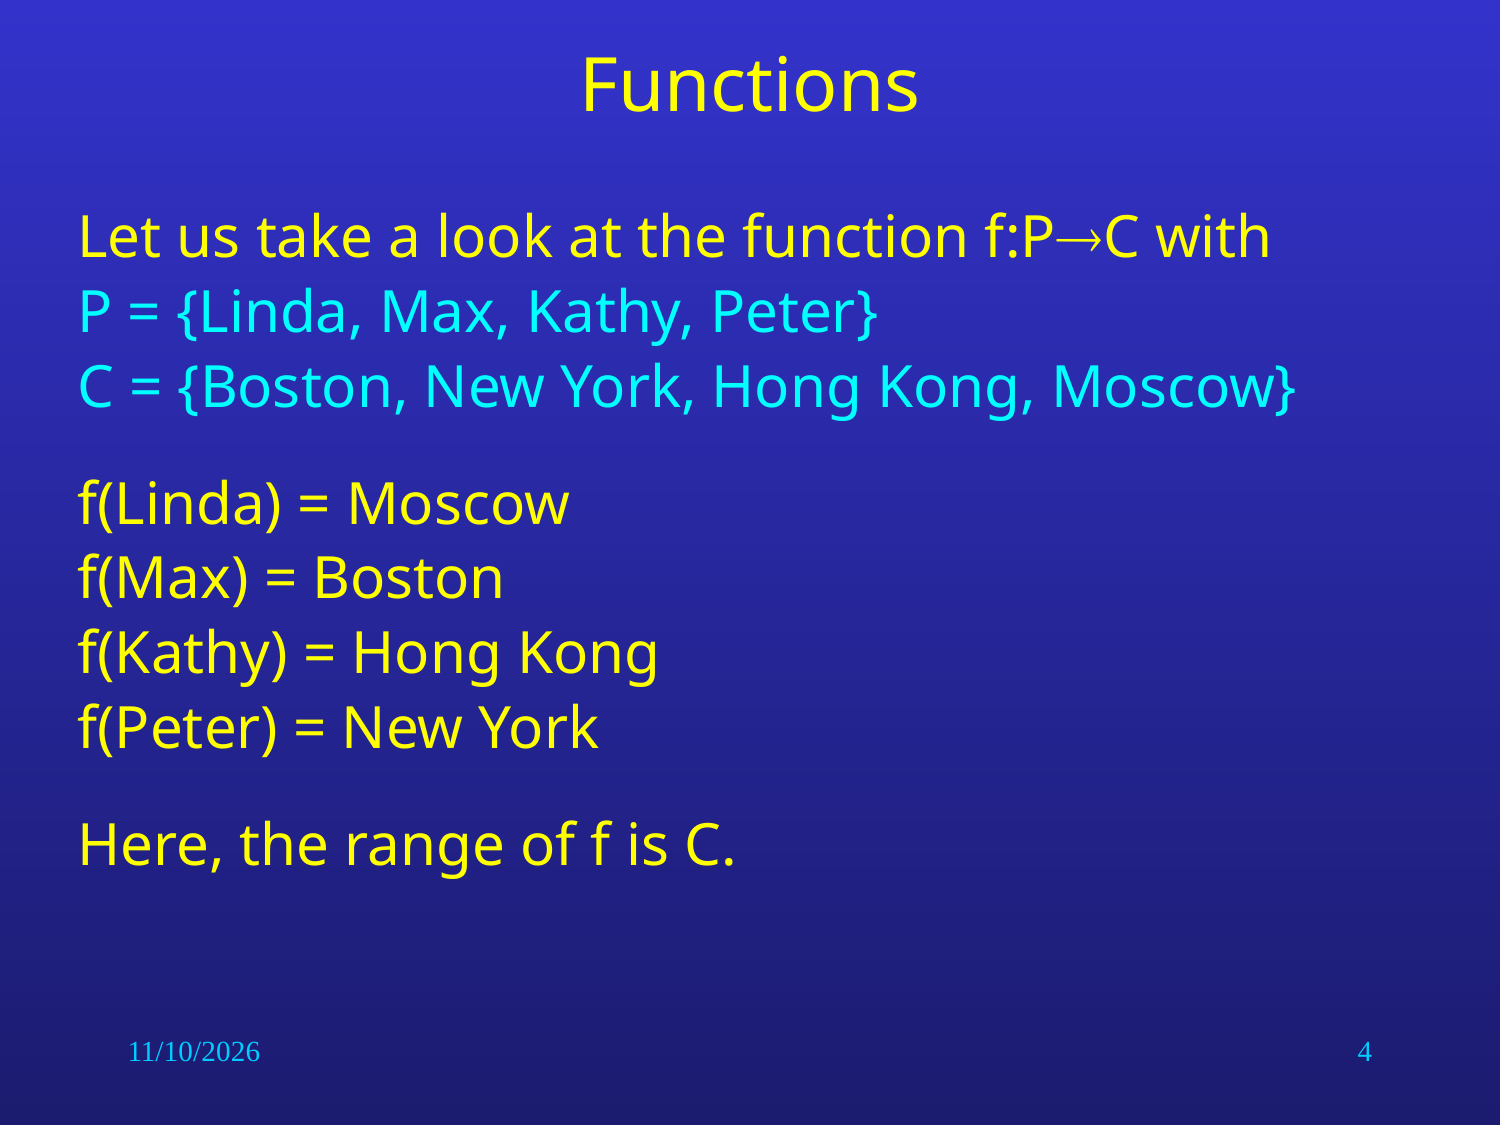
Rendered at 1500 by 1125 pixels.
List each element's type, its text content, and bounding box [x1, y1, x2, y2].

list Let us take a look at the function f:PC with P = {Linda, Max, Kathy, Peter} C = {Boston, New York, Hong Kong, Moscow} f(Linda) = Moscow f(Max) = Boston f(Kathy) = Hong Kong f(Peter) = New York Here, the range of f is C. [62, 200, 1450, 950]
slide_number 4 [1074, 1025, 1388, 1100]
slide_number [112, 1025, 425, 1100]
title Functions [112, 24, 1388, 138]
